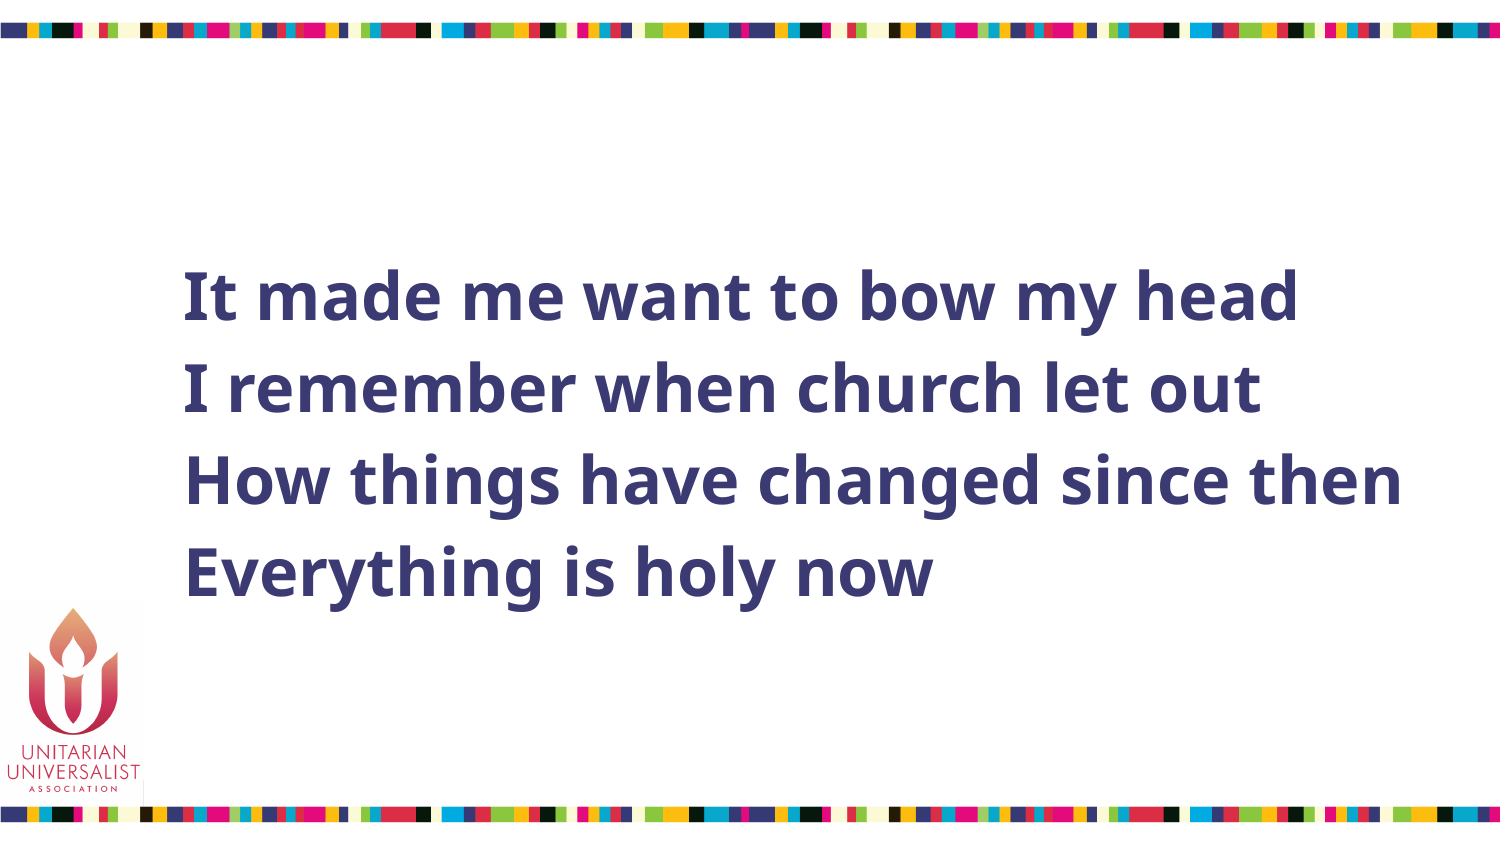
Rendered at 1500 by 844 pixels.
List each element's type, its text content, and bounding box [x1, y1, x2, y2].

picture [0, 22, 1500, 40]
text_box It made me want to bow my head I remember when church let out How things have changed since then Everything is holy now [168, 226, 1495, 625]
picture [0, 600, 1500, 824]
